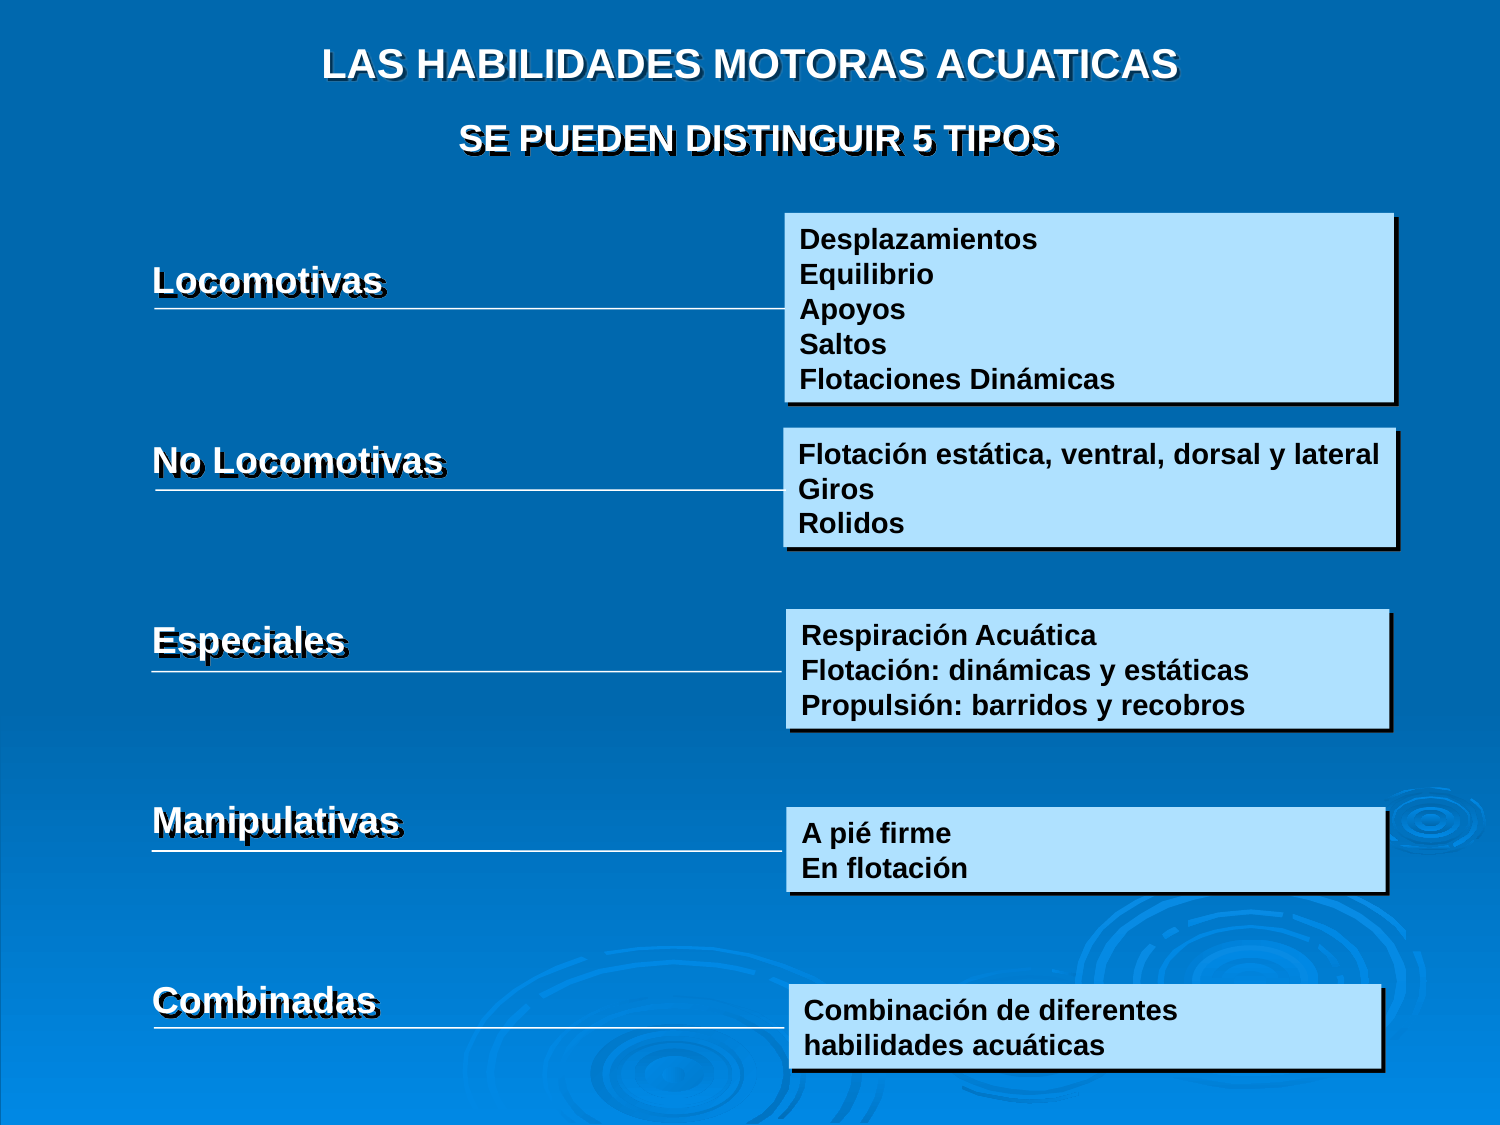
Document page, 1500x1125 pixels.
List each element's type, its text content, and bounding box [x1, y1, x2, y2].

text_box Respiración Acuática Flotación: dinámicas y estáticas Propulsión: barridos y recobros [786, 609, 1390, 729]
text_box A pié firme En flotación [786, 807, 1386, 892]
text_box SE PUEDEN DISTINGUIR 5 TIPOS [443, 106, 1098, 167]
text_box Flotación estática, ventral, dorsal y lateral Giros Rolidos [783, 427, 1396, 548]
text_box Combinación de diferentes habilidades acuáticas [788, 984, 1382, 1069]
text_box Locomotivas No Locomotivas Especiales Manipulativas Combinadas [137, 249, 459, 1029]
subtitle LAS HABILIDADES MOTORAS ACUATICAS [88, 39, 1424, 100]
text_box Desplazamientos Equilibrio Apoyos Saltos Flotaciones Dinámicas [784, 212, 1394, 403]
